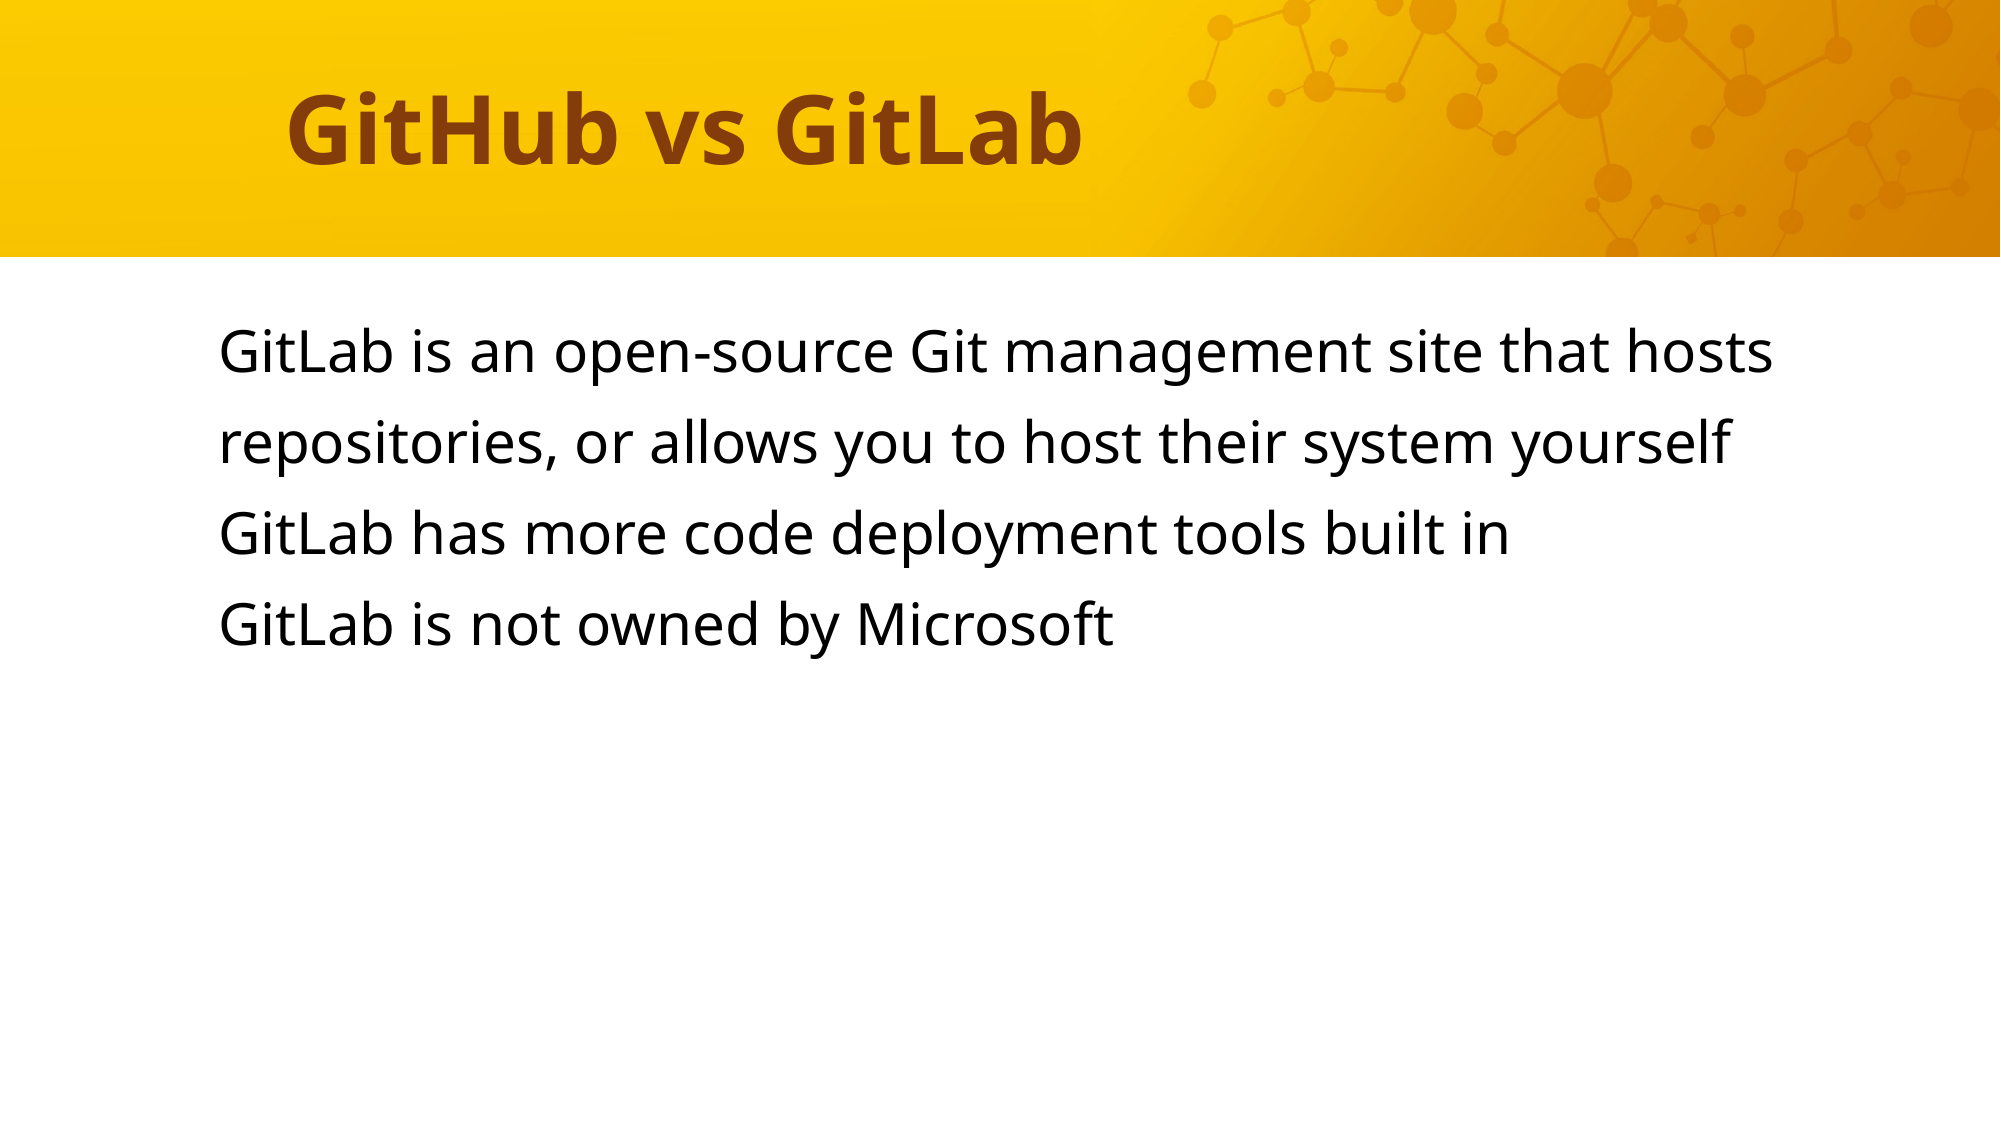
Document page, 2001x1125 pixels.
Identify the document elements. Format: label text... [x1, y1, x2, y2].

picture [0, 0, 2000, 257]
text_box GitLab is an open-source Git management site that hosts repositories, or allows you to host their system yourself GitLab has more code deployment tools built in GitLab is not owned by Microsoft [72, 286, 1793, 938]
